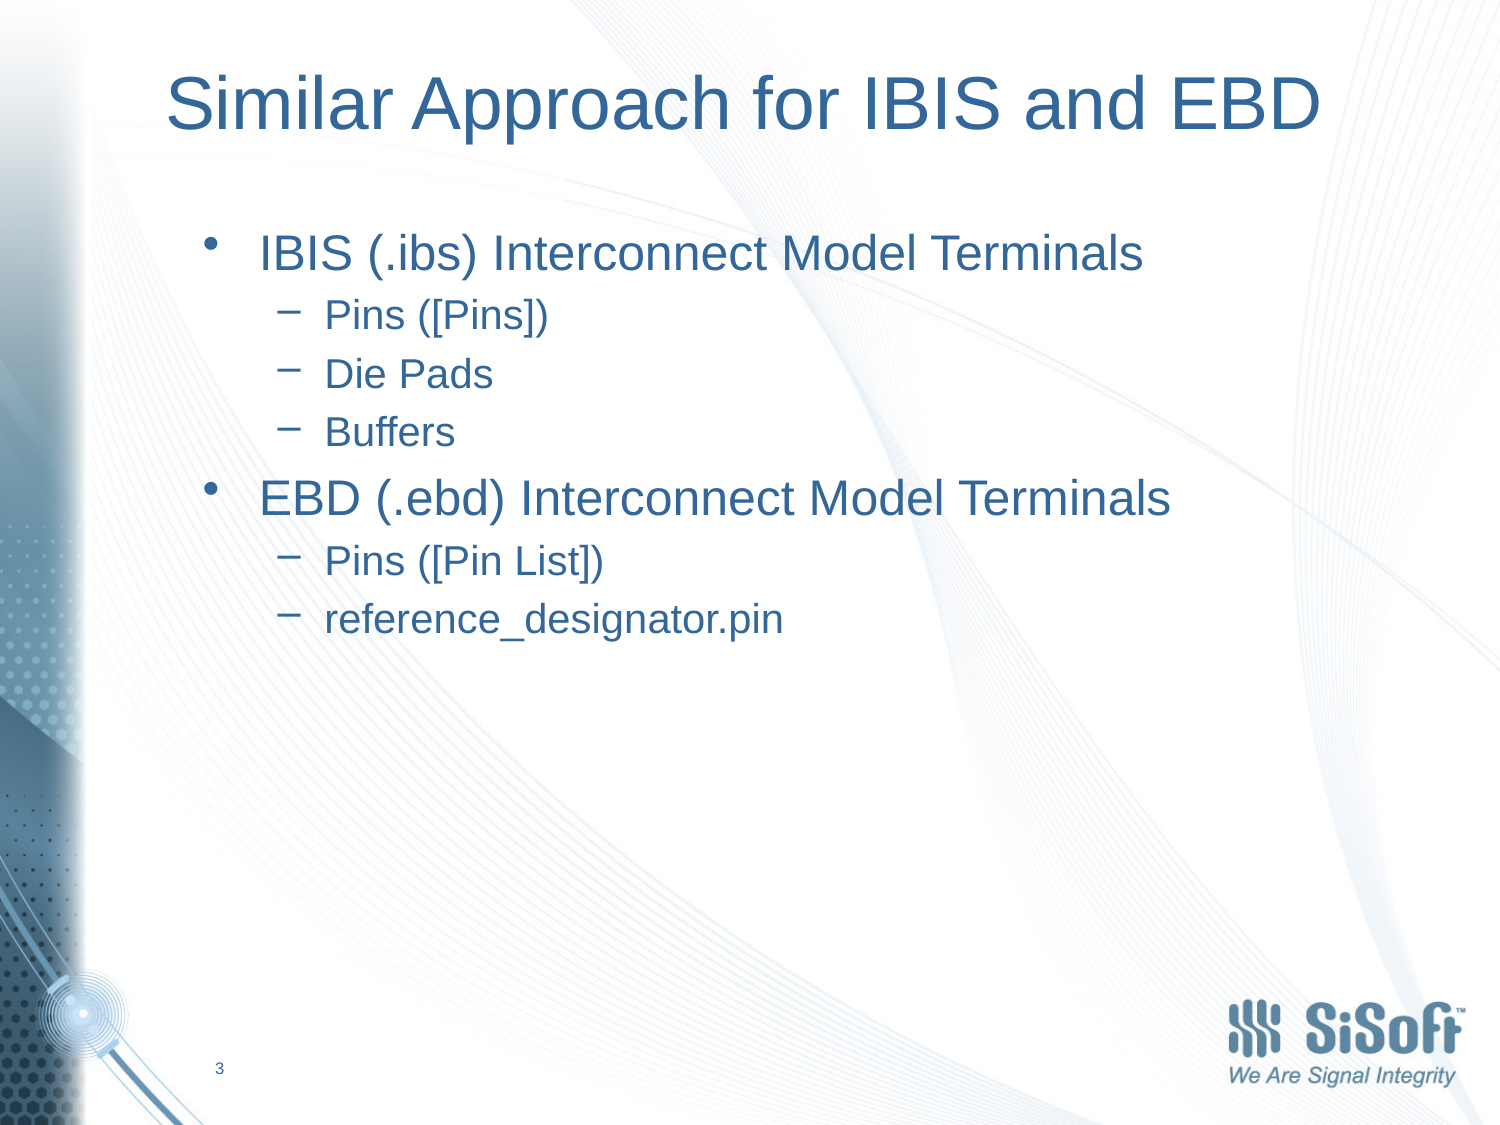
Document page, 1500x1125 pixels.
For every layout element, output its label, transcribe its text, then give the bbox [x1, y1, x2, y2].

picture [0, 0, 1500, 1125]
title Similar Approach for IBIS and EBD [150, 24, 1450, 175]
footer 3 [200, 1050, 975, 1104]
list IBIS (.ibs) Interconnect Model Terminals Pins ([Pins]) Die Pads Buffers EBD (.ebd) Interconnect Model Terminals Pins ([Pin List]) reference_designator.pin [187, 212, 1363, 963]
